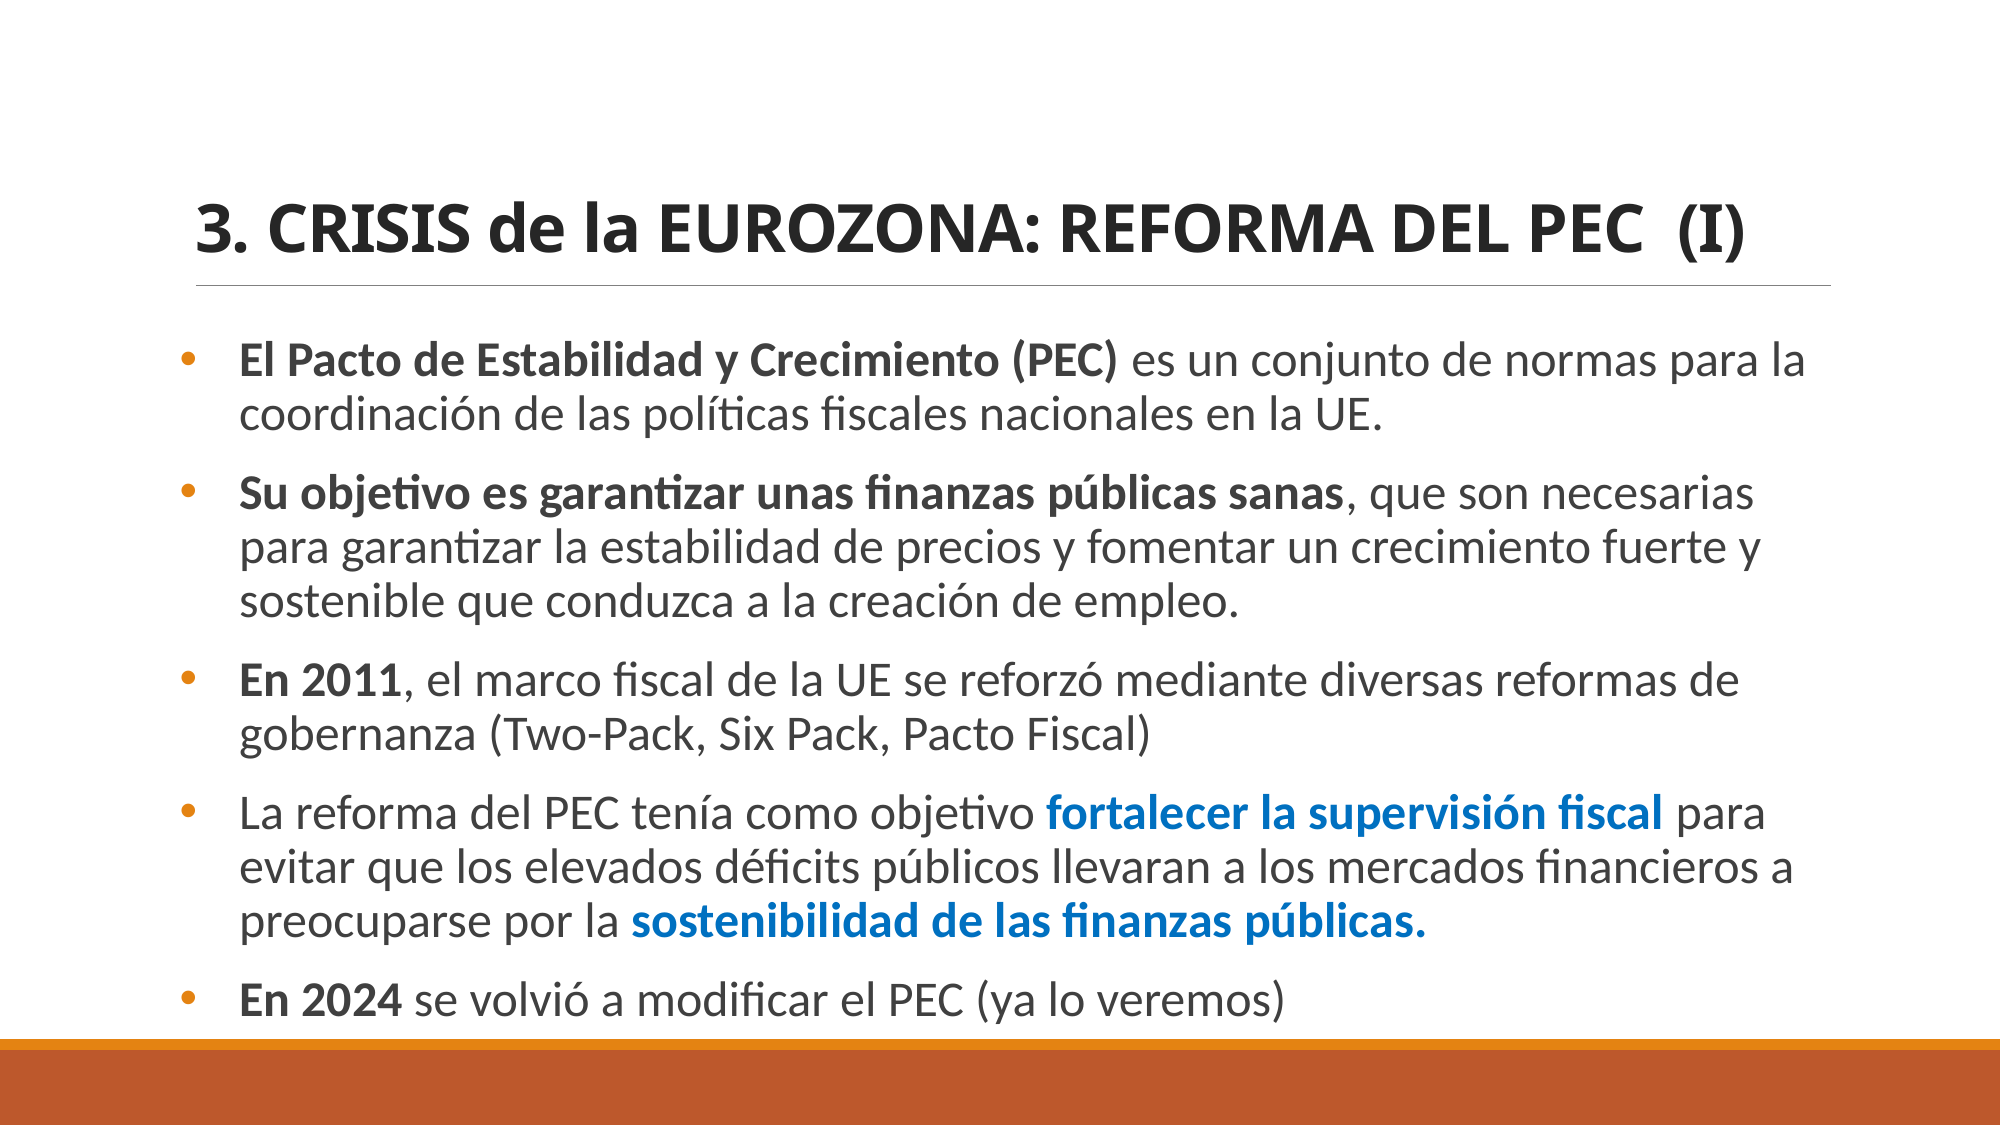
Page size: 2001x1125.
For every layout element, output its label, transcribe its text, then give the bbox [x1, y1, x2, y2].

list El Pacto de Estabilidad y Crecimiento (PEC) es un conjunto de normas para la coordinación de las políticas fiscales nacionales en la UE. Su objetivo es garantizar unas finanzas públicas sanas, que son necesarias para garantizar la estabilidad de precios y fomentar un crecimiento fuerte y sostenible que conduzca a la creación de empleo. En 2011, el marco fiscal de la UE se reforzó mediante diversas reformas de gobernanza (Two-Pack, Six Pack, Pacto Fiscal) La reforma del PEC tenía como objetivo fortalecer la supervisión fiscal para evitar que los elevados déficits públicos llevaran a los mercados financieros a preocuparse por la sostenibilidad de las finanzas públicas. En 2024 se volvió a modificar el PEC (ya lo veremos) [179, 326, 1830, 1047]
text_box 3. CRISIS de la EUROZONA: REFORMA DEL PEC (I) [180, 157, 1840, 274]
